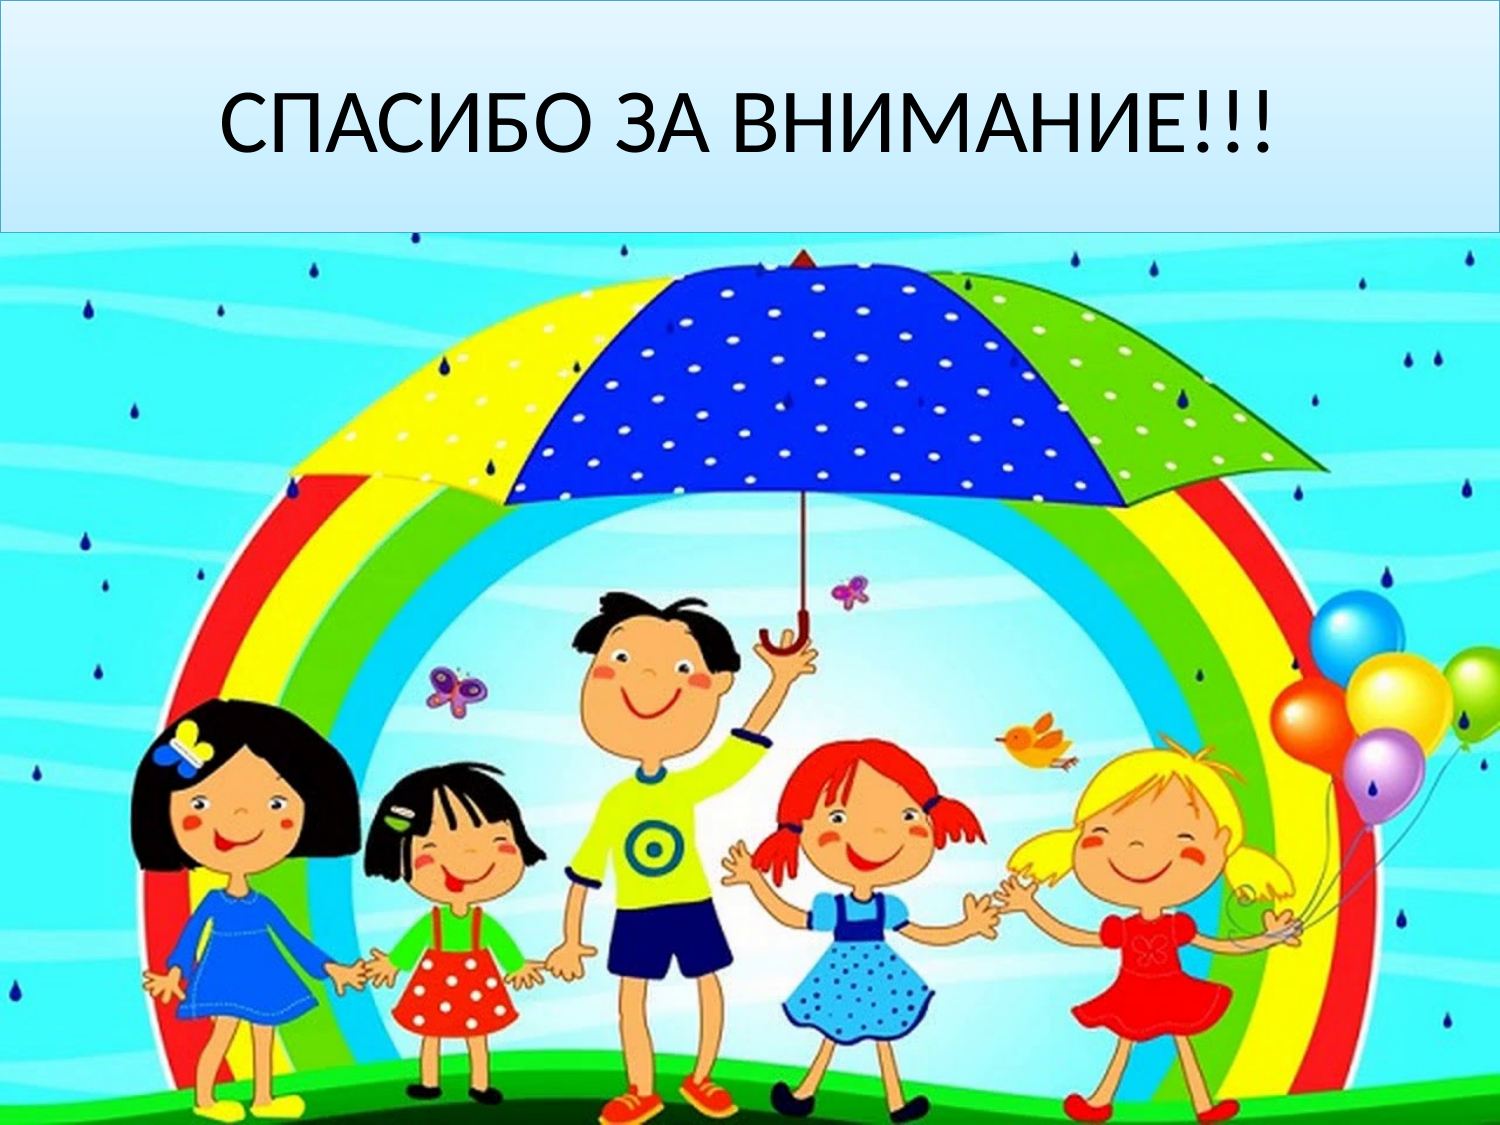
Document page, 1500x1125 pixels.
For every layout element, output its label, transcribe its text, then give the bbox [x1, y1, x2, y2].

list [0, 233, 1500, 1125]
title СПАСИБО ЗА ВНИМАНИЕ!!! [0, 0, 1500, 233]
